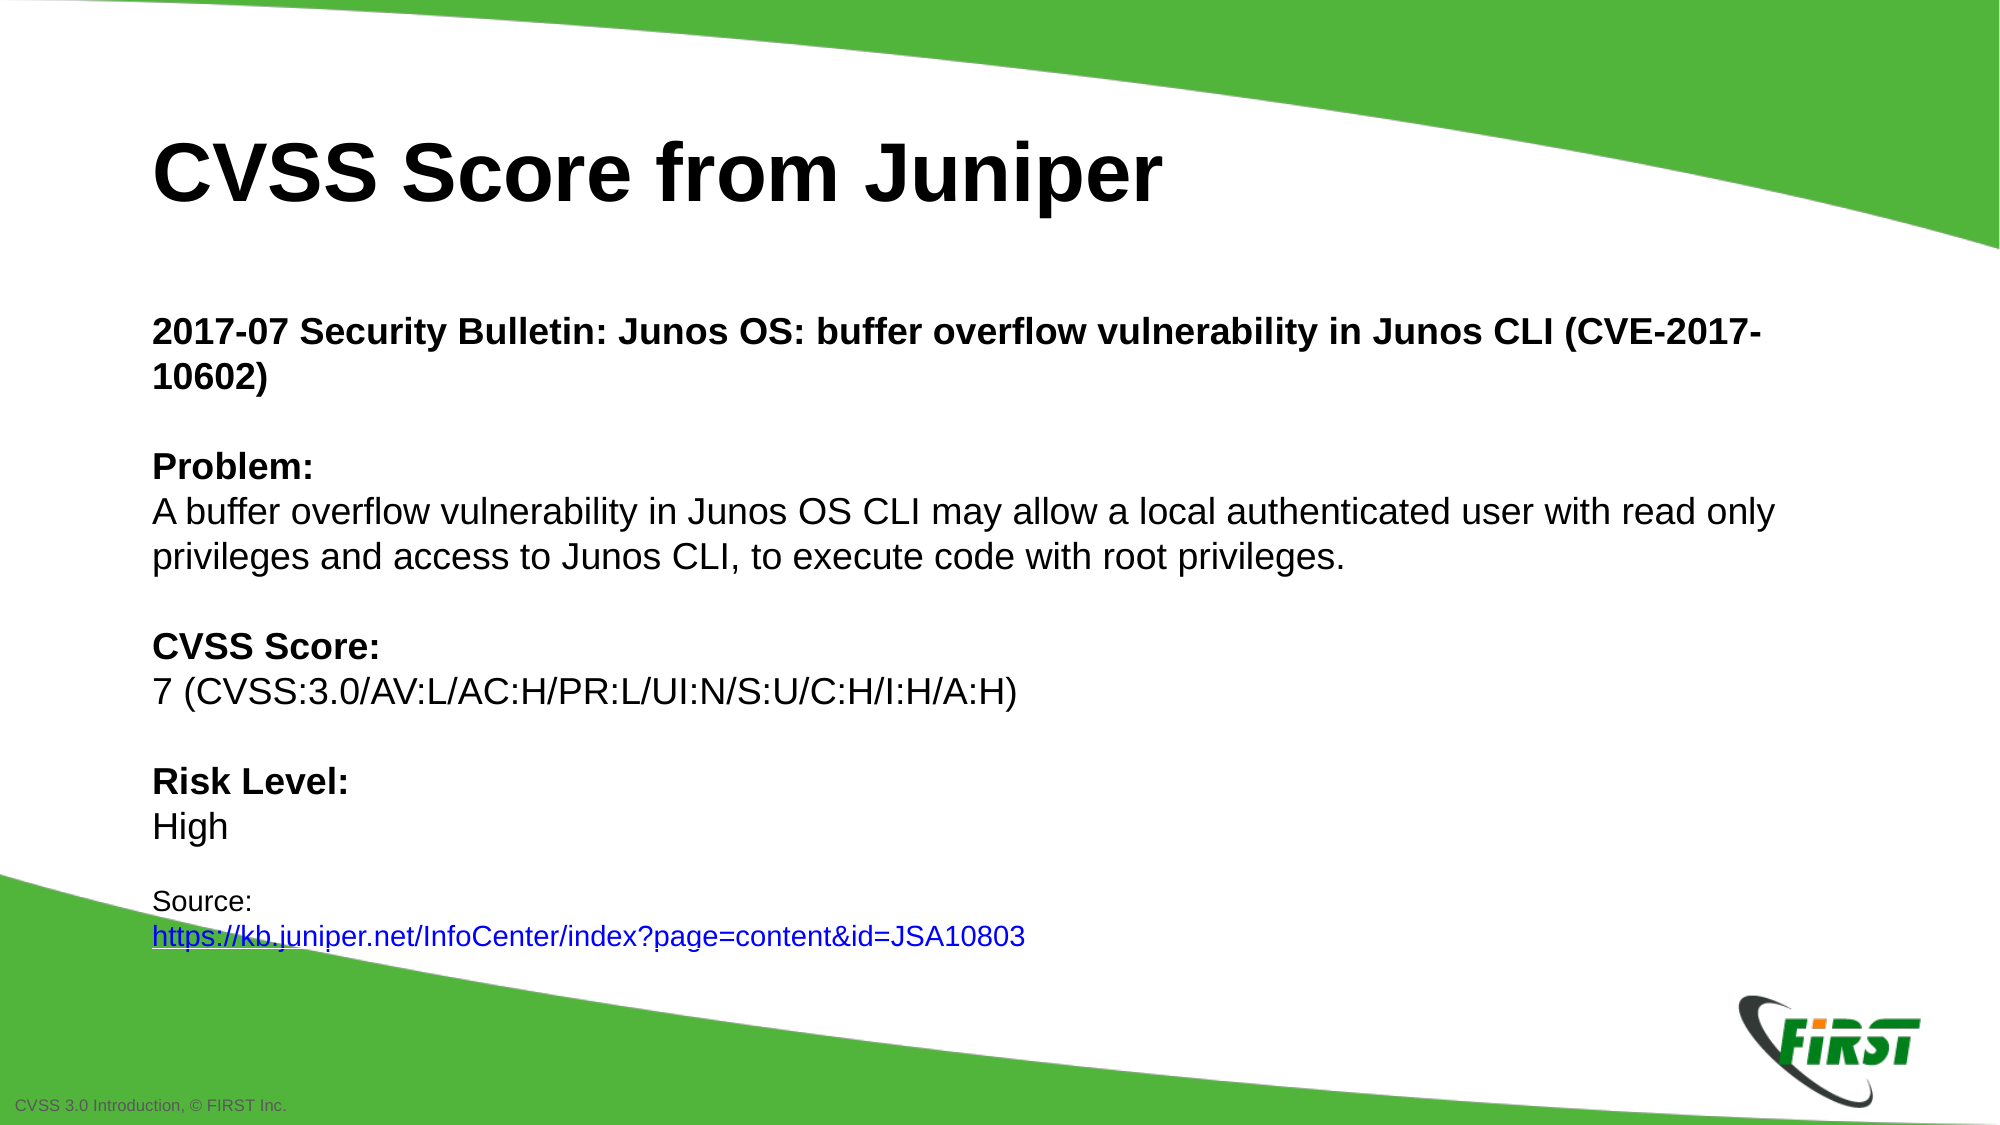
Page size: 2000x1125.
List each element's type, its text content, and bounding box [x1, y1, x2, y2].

text_box 2017-07 Security Bulletin: Junos OS: buffer overflow vulnerability in Junos CLI (CVE-2017-10602) Problem: A buffer overflow vulnerability in Junos OS CLI may allow a local authenticated user with read only privileges and access to Junos CLI, to execute code with root privileges. CVSS Score: 7 (CVSS:3.0/AV:L/AC:H/PR:L/UI:N/S:U/C:H/I:H/A:H) Risk Level: High Source: https://kb.juniper.net/InfoCenter/index?page=content&id=JSA10803 [137, 299, 1863, 1014]
text_box CVSS Score from Juniper [137, 59, 1862, 278]
picture [0, 0, 2000, 1125]
